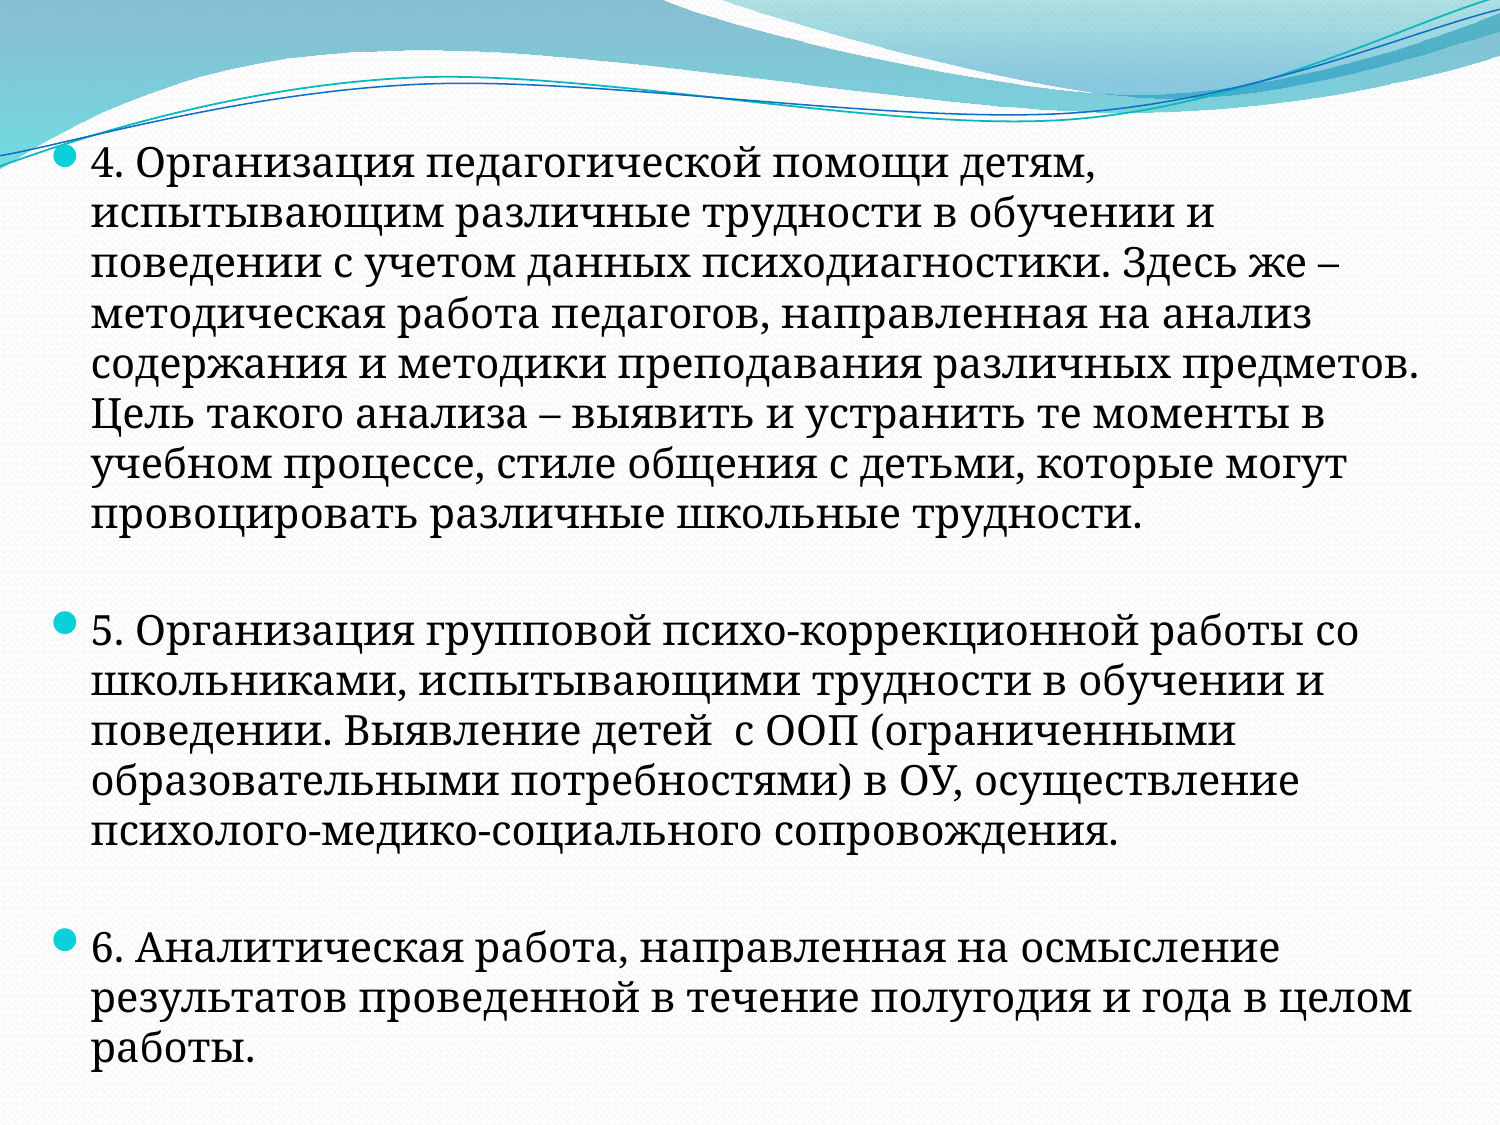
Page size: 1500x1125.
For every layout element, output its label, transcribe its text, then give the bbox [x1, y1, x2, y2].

list 4. Организация педагогической помощи детям, испытывающим различные трудности в обучении и поведении с учетом данных психодиагностики. Здесь же – методическая работа педагогов, направленная на анализ содержания и методики преподавания различных предметов. Цель такого анализа – выявить и устранить те моменты в учебном процессе, стиле общения с детьми, которые могут провоцировать различные школьные трудности. 5. Организация групповой психо-коррекционной работы со школьниками, испытывающими трудности в обучении и поведении. Выявление детей с ООП (ограниченными образовательными потребностями) в ОУ, осуществление психолого-медико-социального сопровождения. 6. Аналитическая работа, направленная на осмысление результатов проведенной в течение полугодия и года в целом работы. [35, 70, 1465, 1090]
